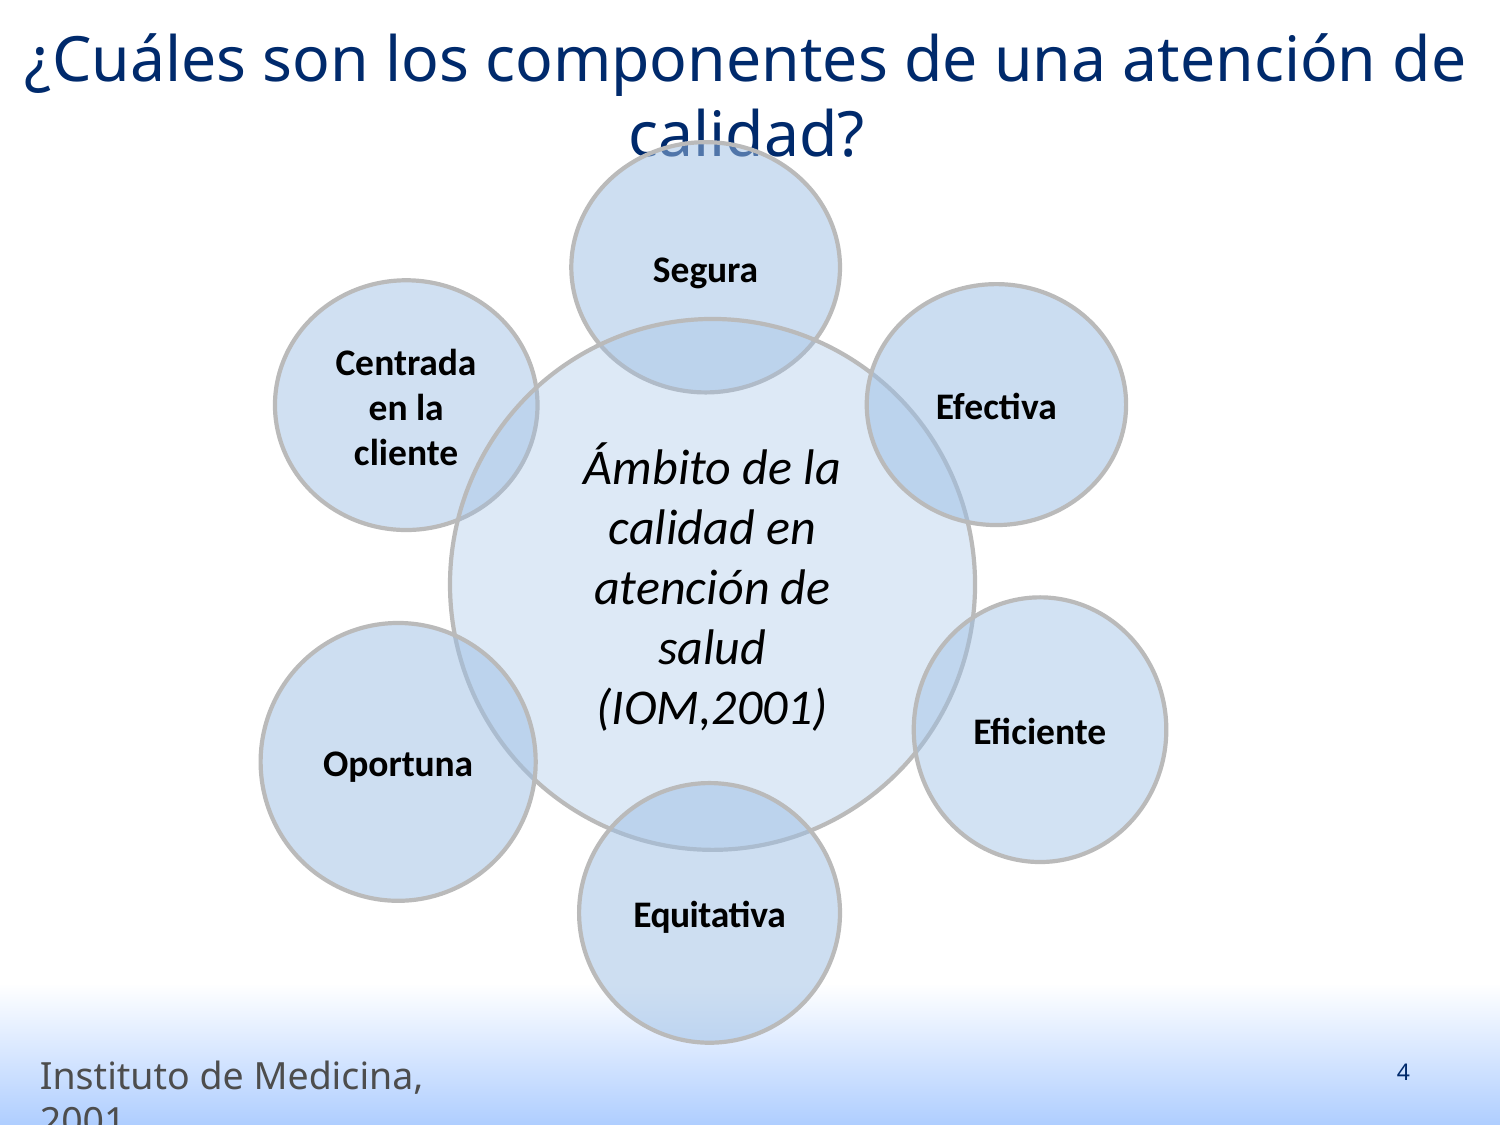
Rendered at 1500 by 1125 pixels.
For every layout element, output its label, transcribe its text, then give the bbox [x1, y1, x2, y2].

title ¿Cuáles son los componentes de una atención de calidad? [0, 0, 1497, 188]
text_box Efectiva [864, 282, 1129, 528]
slide_number 4 [1074, 1042, 1425, 1103]
text_box Oportuna [258, 620, 538, 903]
text_box Equitativa [576, 780, 843, 1045]
text_box Segura [569, 140, 843, 344]
text_box Eficiente [911, 595, 1169, 865]
text_box Ámbito de la calidad en atención de salud (IOM,2001) [447, 316, 978, 832]
text_box Instituto de Medicina, 2001 [24, 1044, 525, 1125]
text_box Centrada en la cliente [272, 278, 538, 533]
